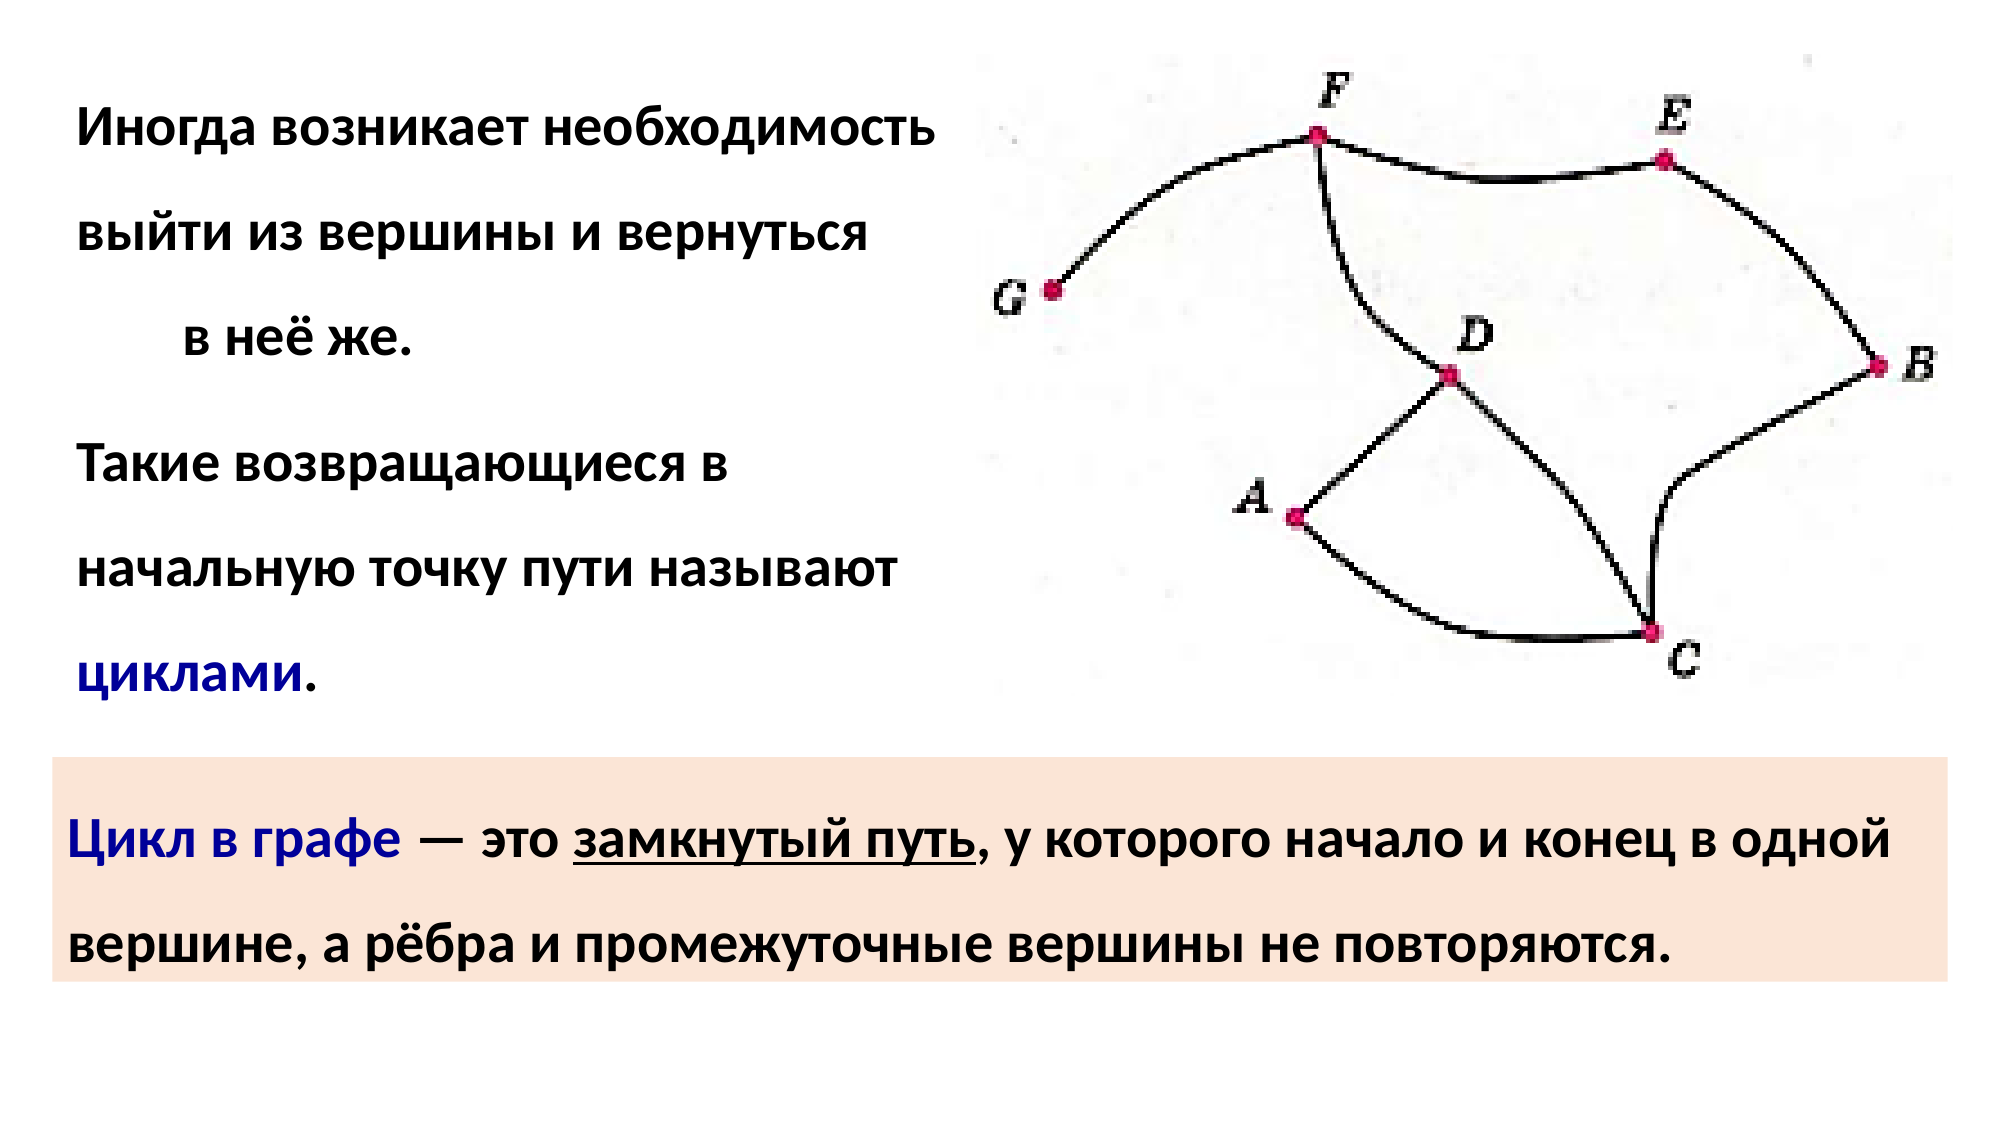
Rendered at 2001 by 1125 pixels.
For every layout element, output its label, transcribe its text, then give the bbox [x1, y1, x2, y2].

list Иногда возникает необходимость выйти из вершины и вернуться в неё же. Такие возвращающиеся в начальную точку пути называют циклами. [61, 44, 1000, 757]
picture [975, 54, 1953, 696]
text_box Цикл в графе — это замкнутый путь, у которого начало и конец в одной вершине, а рёбра и промежуточные вершины не повторяются. [52, 757, 1948, 982]
